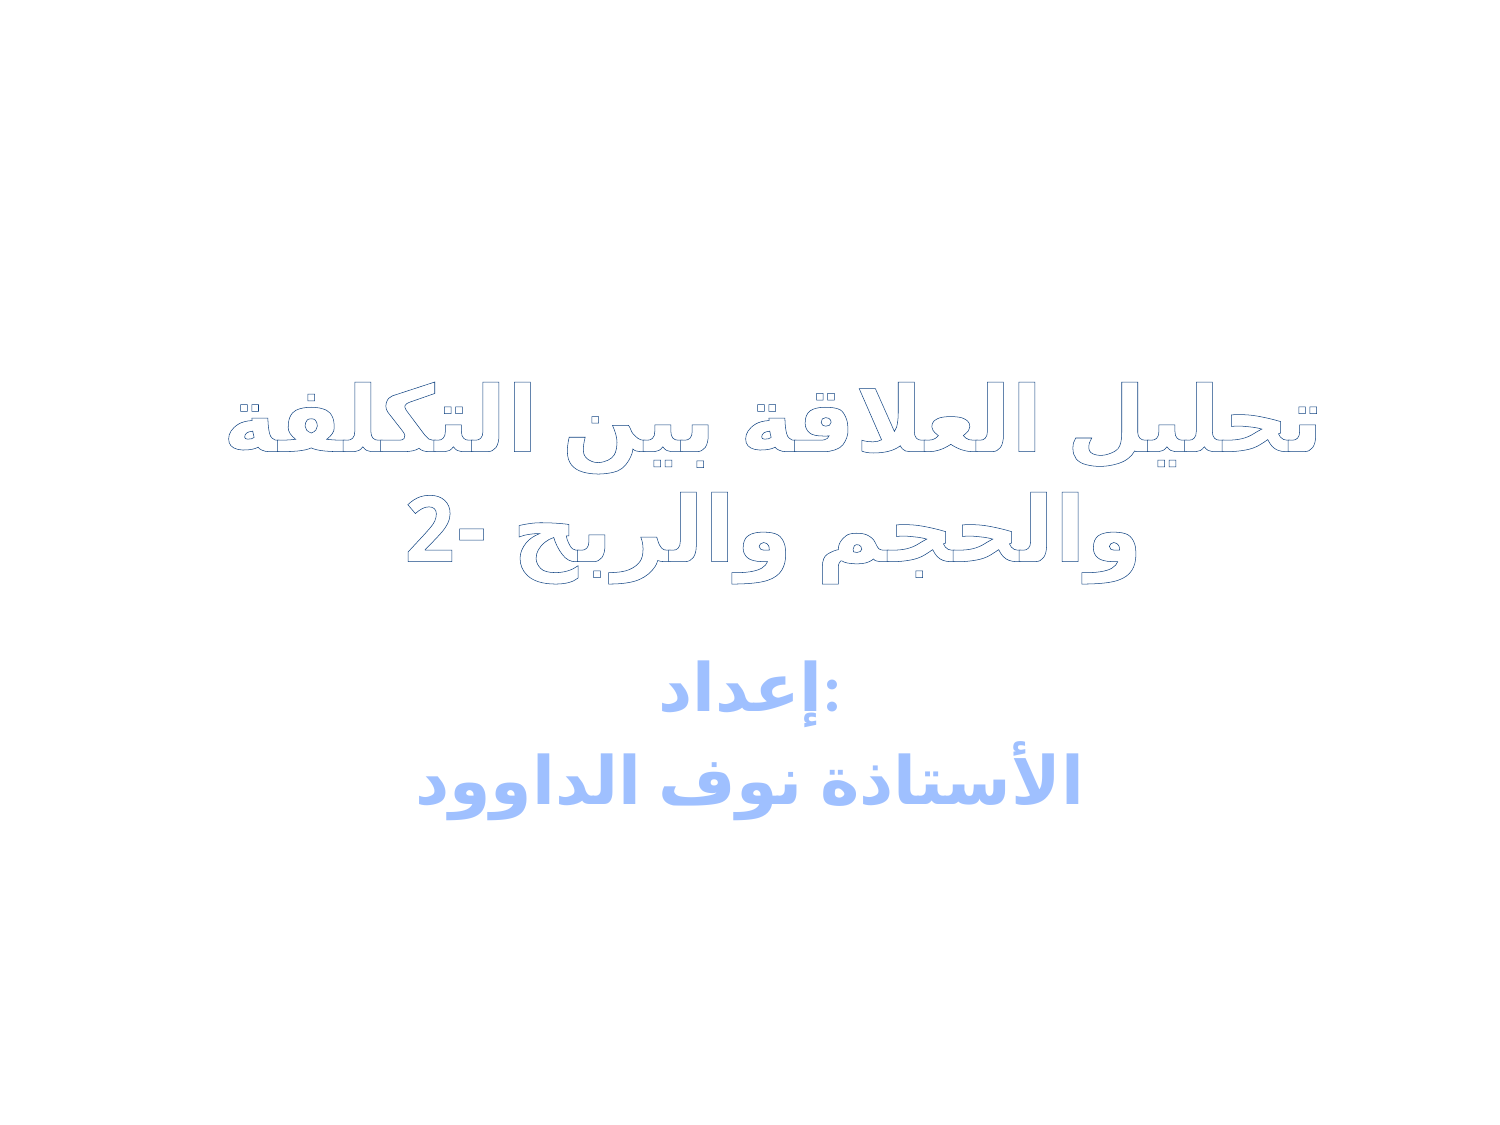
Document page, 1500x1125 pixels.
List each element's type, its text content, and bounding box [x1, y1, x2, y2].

subtitle إعداد: الأستاذة نوف الداوود [225, 637, 1275, 925]
title تحليل العلاقة بين التكلفة والحجم والربح -2 [112, 349, 1436, 591]
